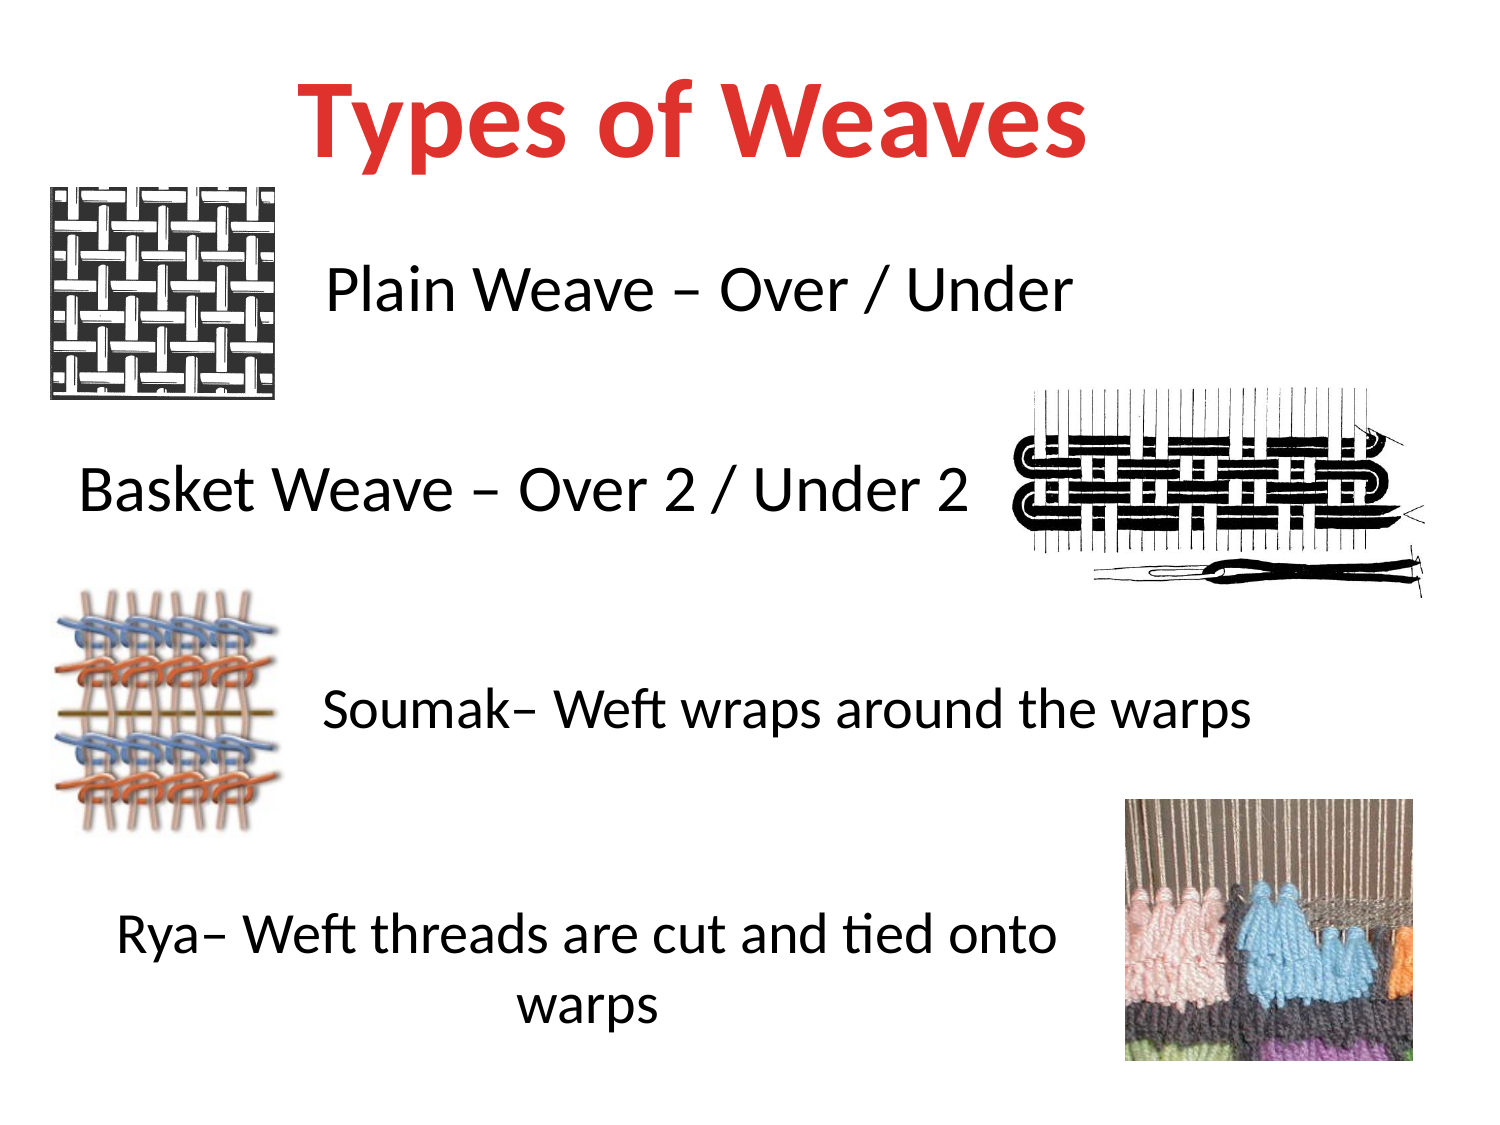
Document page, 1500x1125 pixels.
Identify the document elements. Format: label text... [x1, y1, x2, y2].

picture [1012, 387, 1426, 599]
text_box Plain Weave – Over / Under [279, 237, 1200, 333]
text_box Types of Weaves [199, 37, 1188, 188]
text_box Soumak– Weft wraps around the warps [288, 662, 1288, 748]
picture [49, 587, 285, 838]
picture [49, 187, 276, 401]
picture [1124, 799, 1413, 1061]
text_box Basket Weave – Over 2 / Under 2 [24, 437, 1007, 533]
text_box Rya– Weft threads are cut and tied onto warps [87, 887, 1088, 1043]
